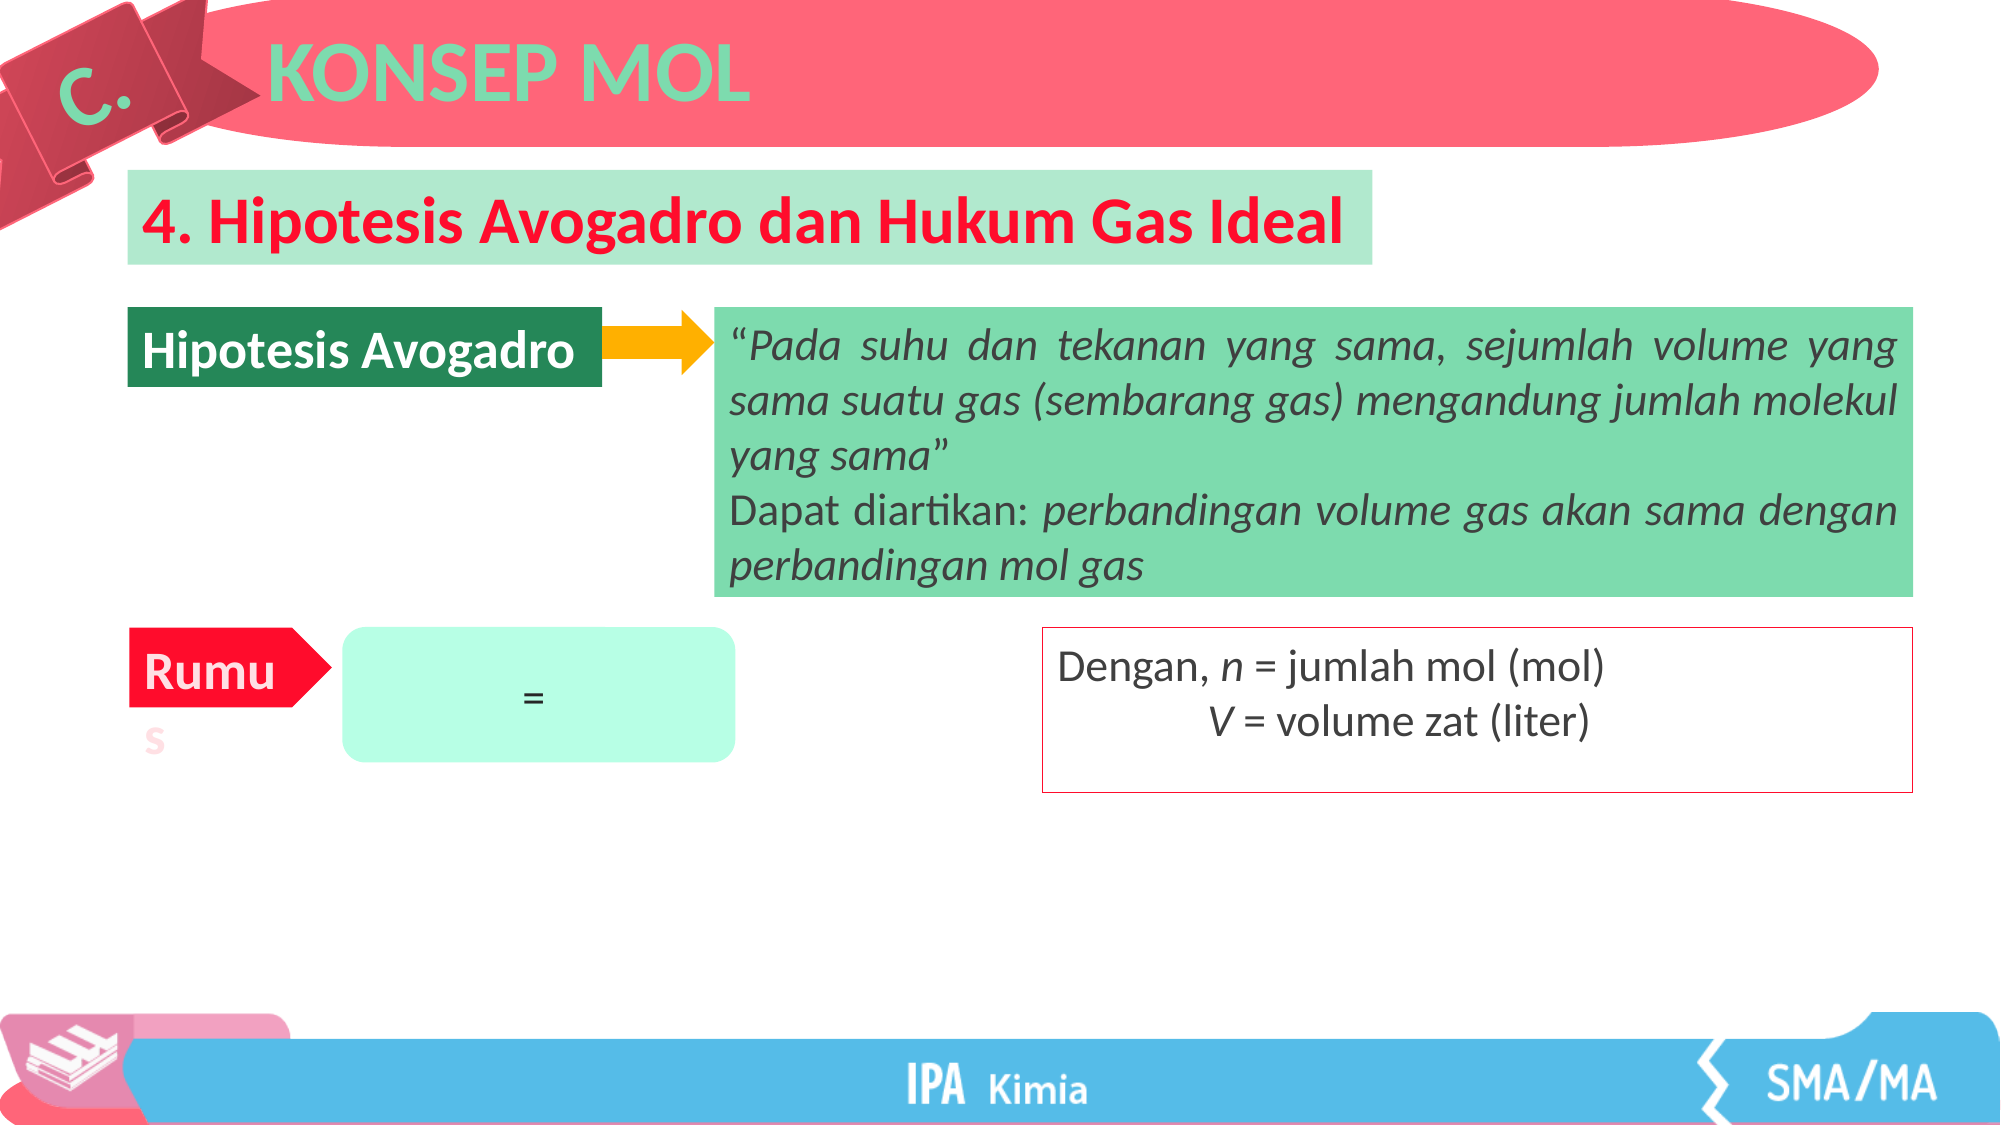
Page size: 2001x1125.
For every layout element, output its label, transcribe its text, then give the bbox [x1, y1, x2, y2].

title KONSEP MOL [252, 0, 1978, 146]
list Dengan, n = jumlah mol (mol) V = volume zat (liter) [1042, 627, 1913, 793]
picture [0, 1012, 2000, 1125]
text_box [601, 307, 716, 378]
text_box “Pada suhu dan tekanan yang sama, sejumlah volume yang sama suatu gas (sembarang gas) mengandung jumlah molekul yang sama” Dapat diartikan: perbandingan volume gas akan sama dengan perbandingan mol gas [714, 307, 1914, 597]
text_box C. [0, 0, 266, 231]
text_box Rumus [129, 627, 332, 708]
text_box 4. Hipotesis Avogadro dan Hukum Gas Ideal [127, 169, 1373, 265]
text_box Hipotesis Avogadro [127, 307, 603, 387]
